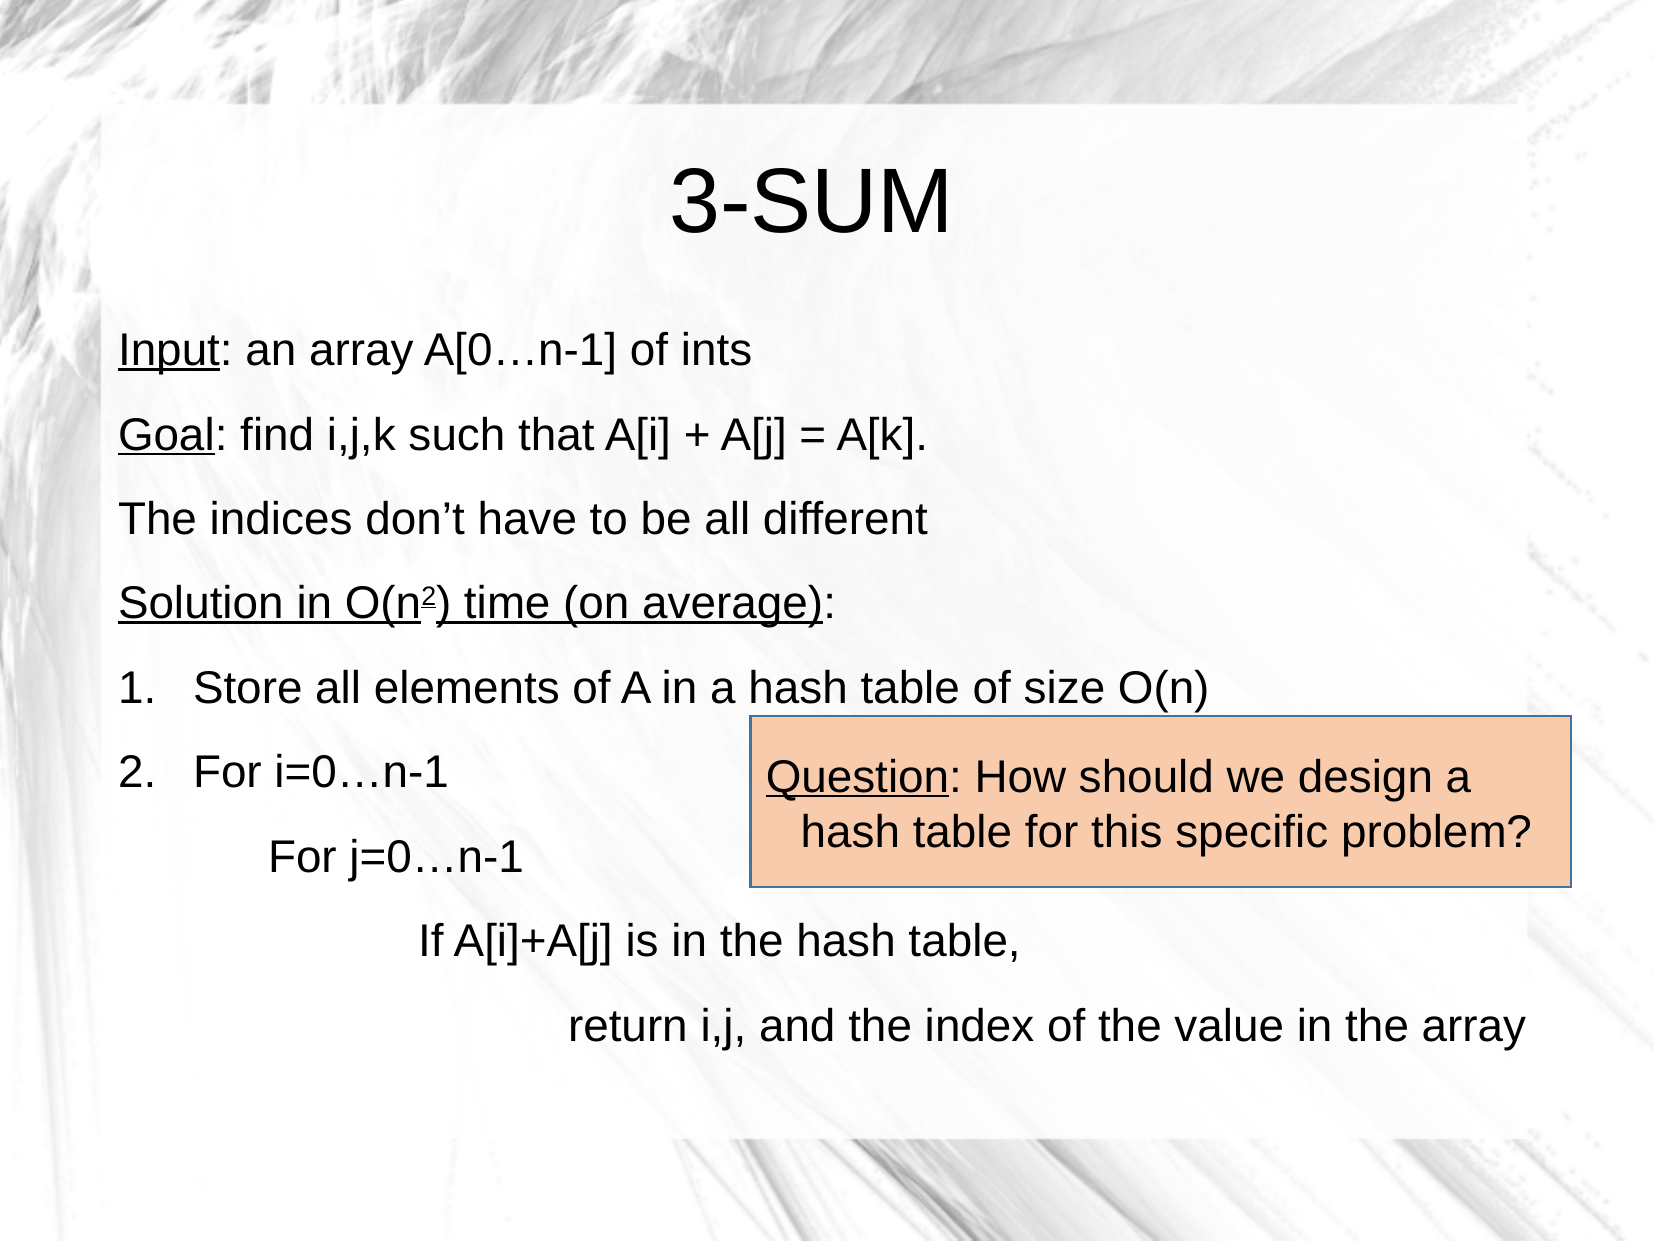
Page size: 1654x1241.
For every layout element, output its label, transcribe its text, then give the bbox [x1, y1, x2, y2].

title 3-SUM [118, 112, 1506, 281]
text_box Question: How should we design a hash table for this specific problem? [750, 715, 1571, 887]
list Input: an array A[0…n-1] of ints Goal: find i,j,k such that A[i] + A[j] = A[k]. The indices don’t have to be all different Solution in O(n2) time (on average): Store all elements of A in a hash table of size O(n) For i=0…n-1 For j=0…n-1 If A[i]+A[j] is in the hash table, return i,j, and the index of the value in the array [118, 319, 1571, 1102]
picture [0, 0, 1654, 1241]
